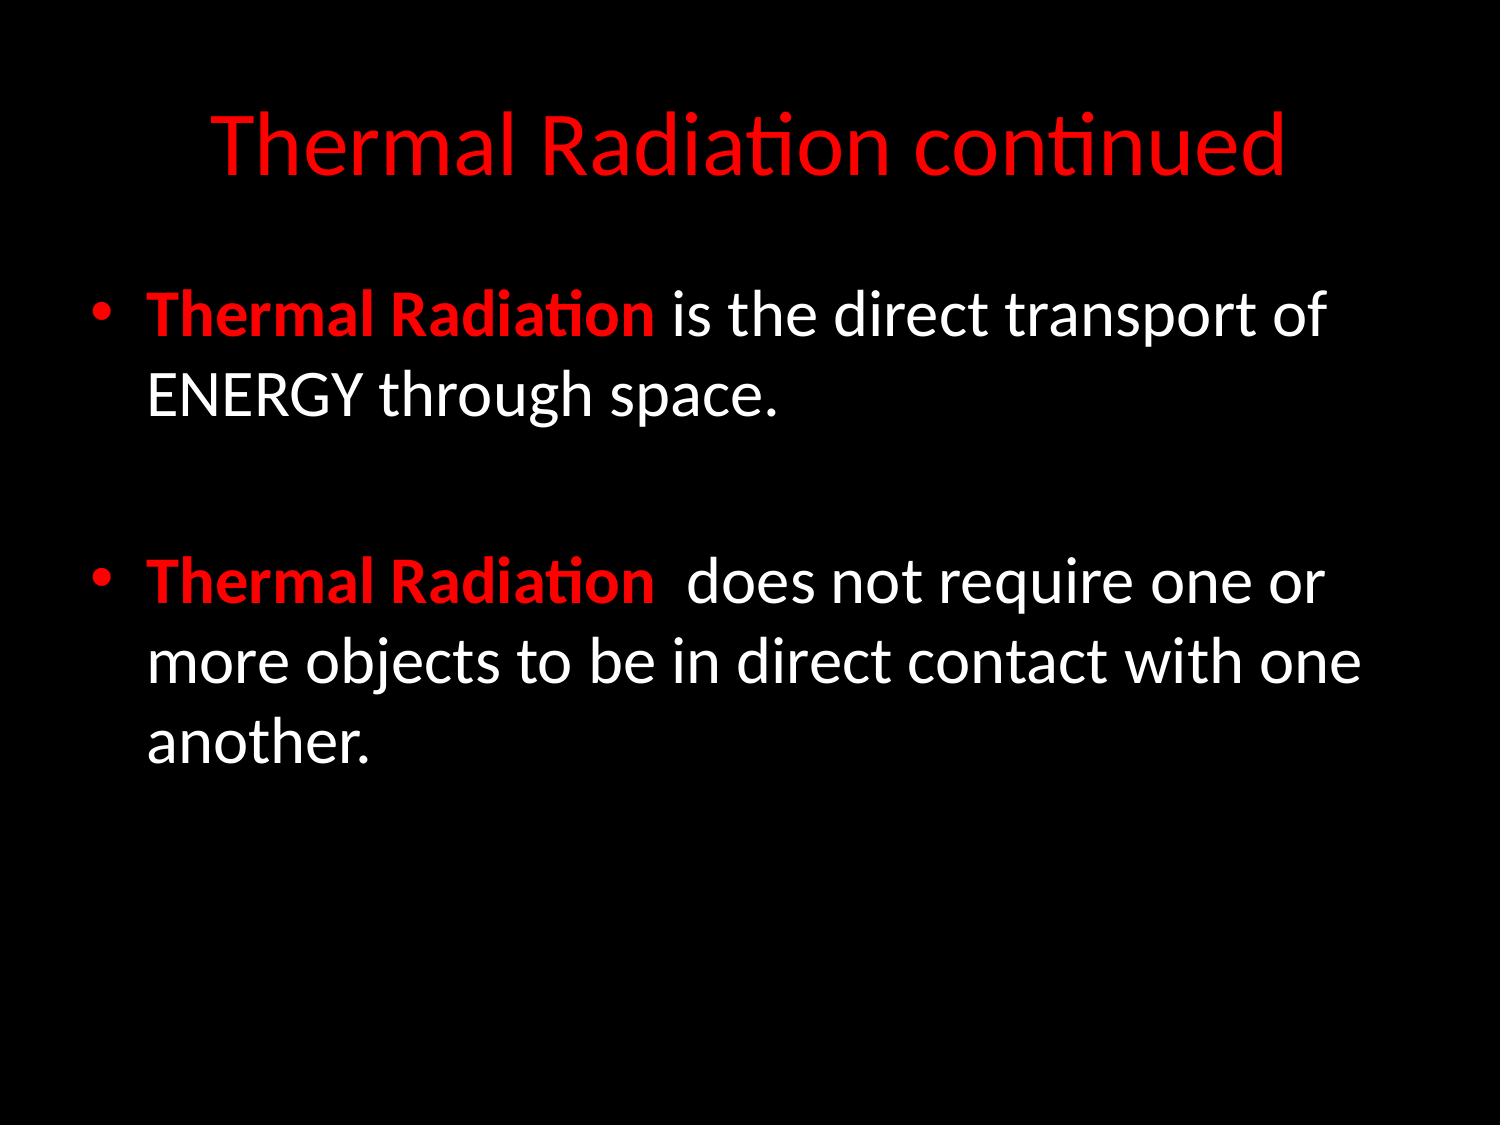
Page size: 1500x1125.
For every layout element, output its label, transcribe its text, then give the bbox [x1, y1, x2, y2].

list Thermal Radiation is the direct transport of ENERGY through space. Thermal Radiation does not require one or more objects to be in direct contact with one another. [74, 262, 1426, 1006]
title Thermal Radiation continued [74, 44, 1426, 233]
